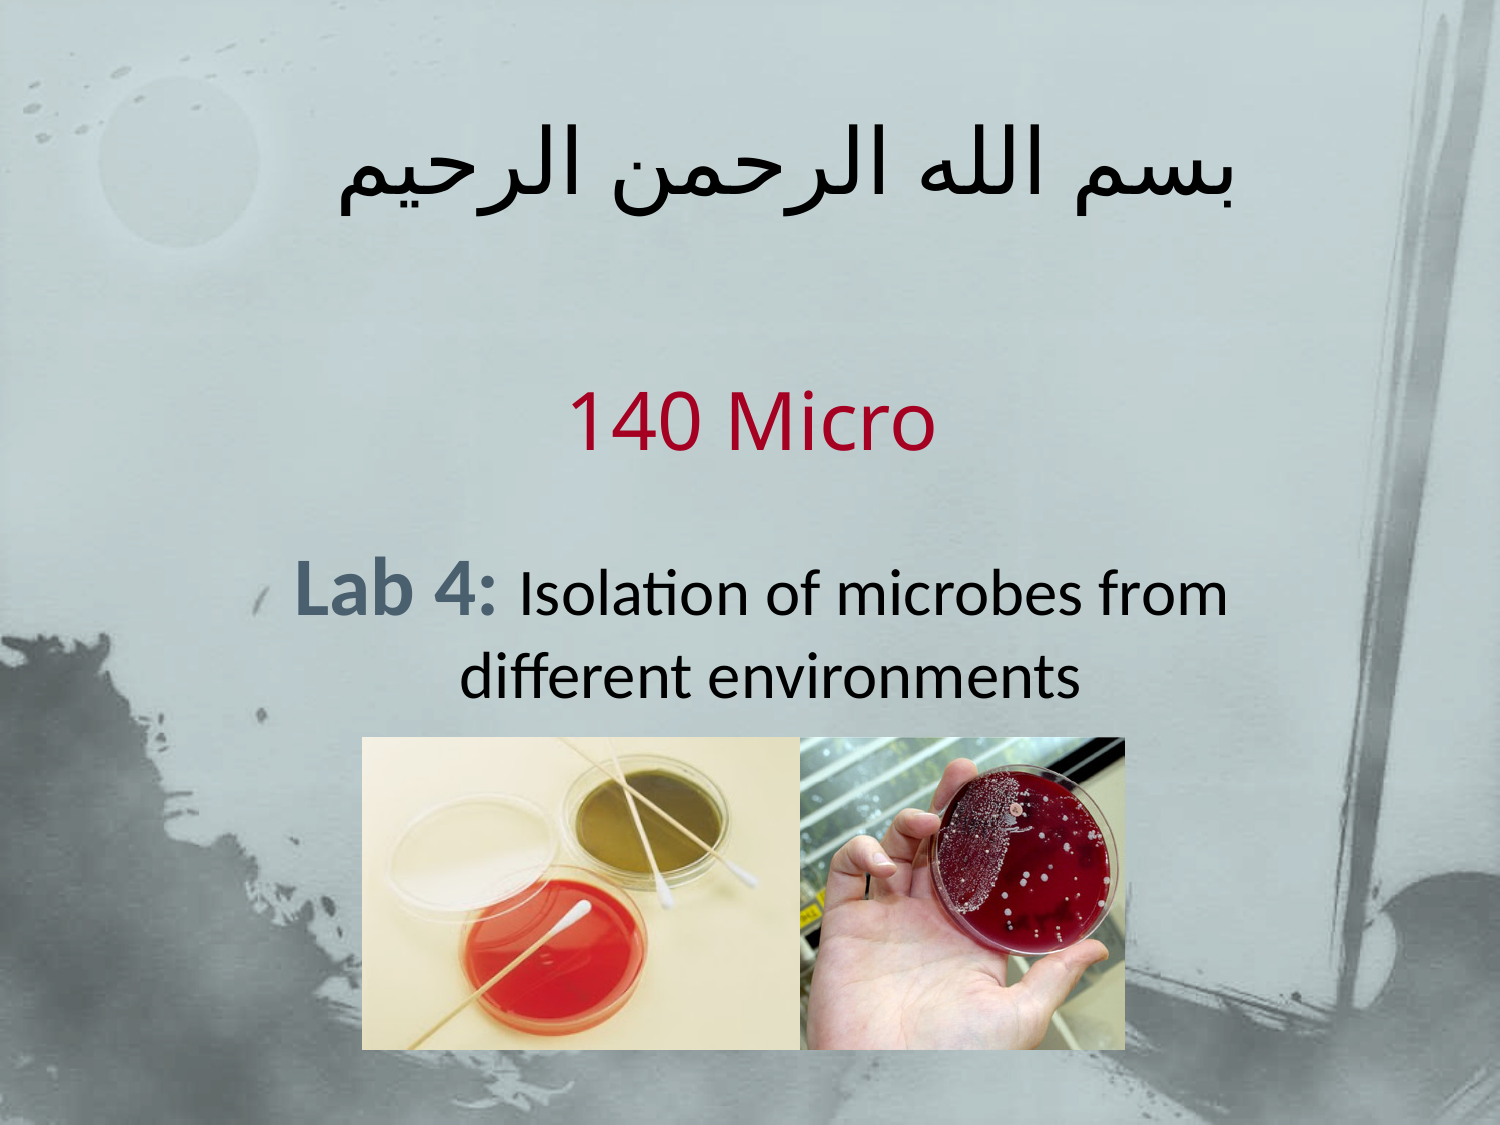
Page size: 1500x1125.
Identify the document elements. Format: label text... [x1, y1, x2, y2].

picture [362, 737, 1126, 1051]
subtitle 140 Micro [237, 362, 1288, 475]
text_box Lab 4: Isolation of microbes from different environments [237, 525, 1288, 725]
title بسم الله الرحمن الرحيم [200, 37, 1377, 279]
